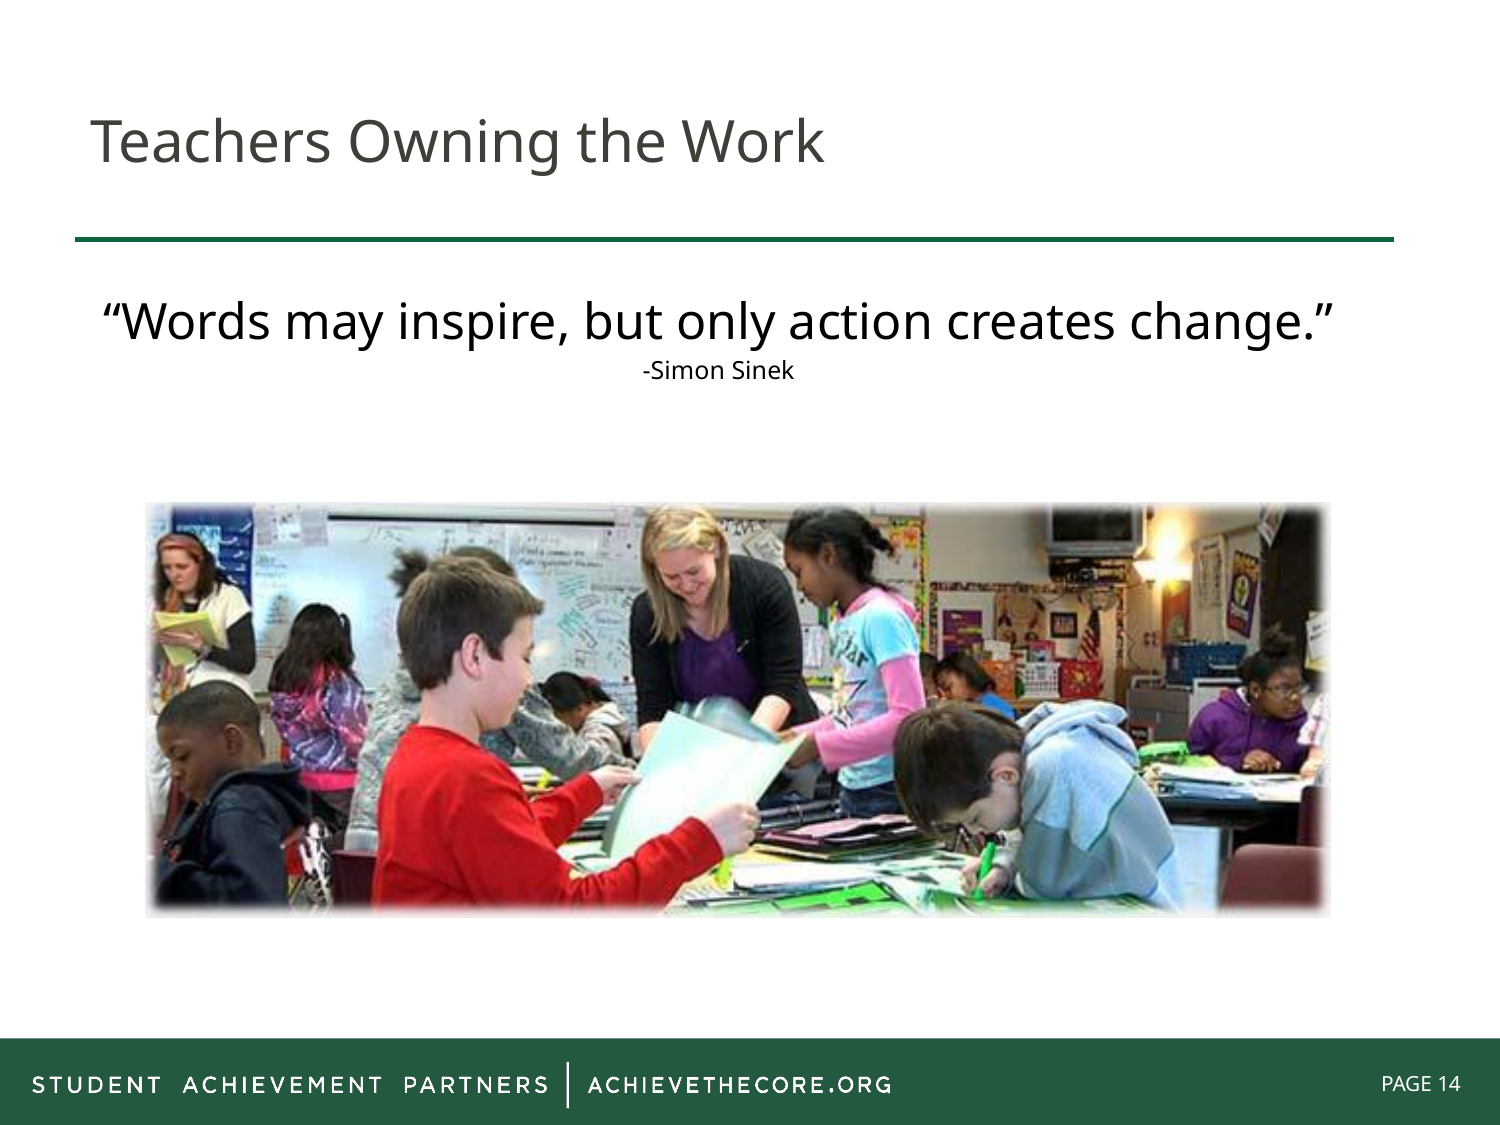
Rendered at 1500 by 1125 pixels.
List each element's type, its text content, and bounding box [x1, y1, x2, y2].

list “Words may inspire, but only action creates change.” -Simon Sinek [43, 273, 1394, 1016]
title Teachers Owning the Work [75, 45, 1425, 233]
picture [145, 502, 1331, 918]
picture [12, 1055, 911, 1112]
